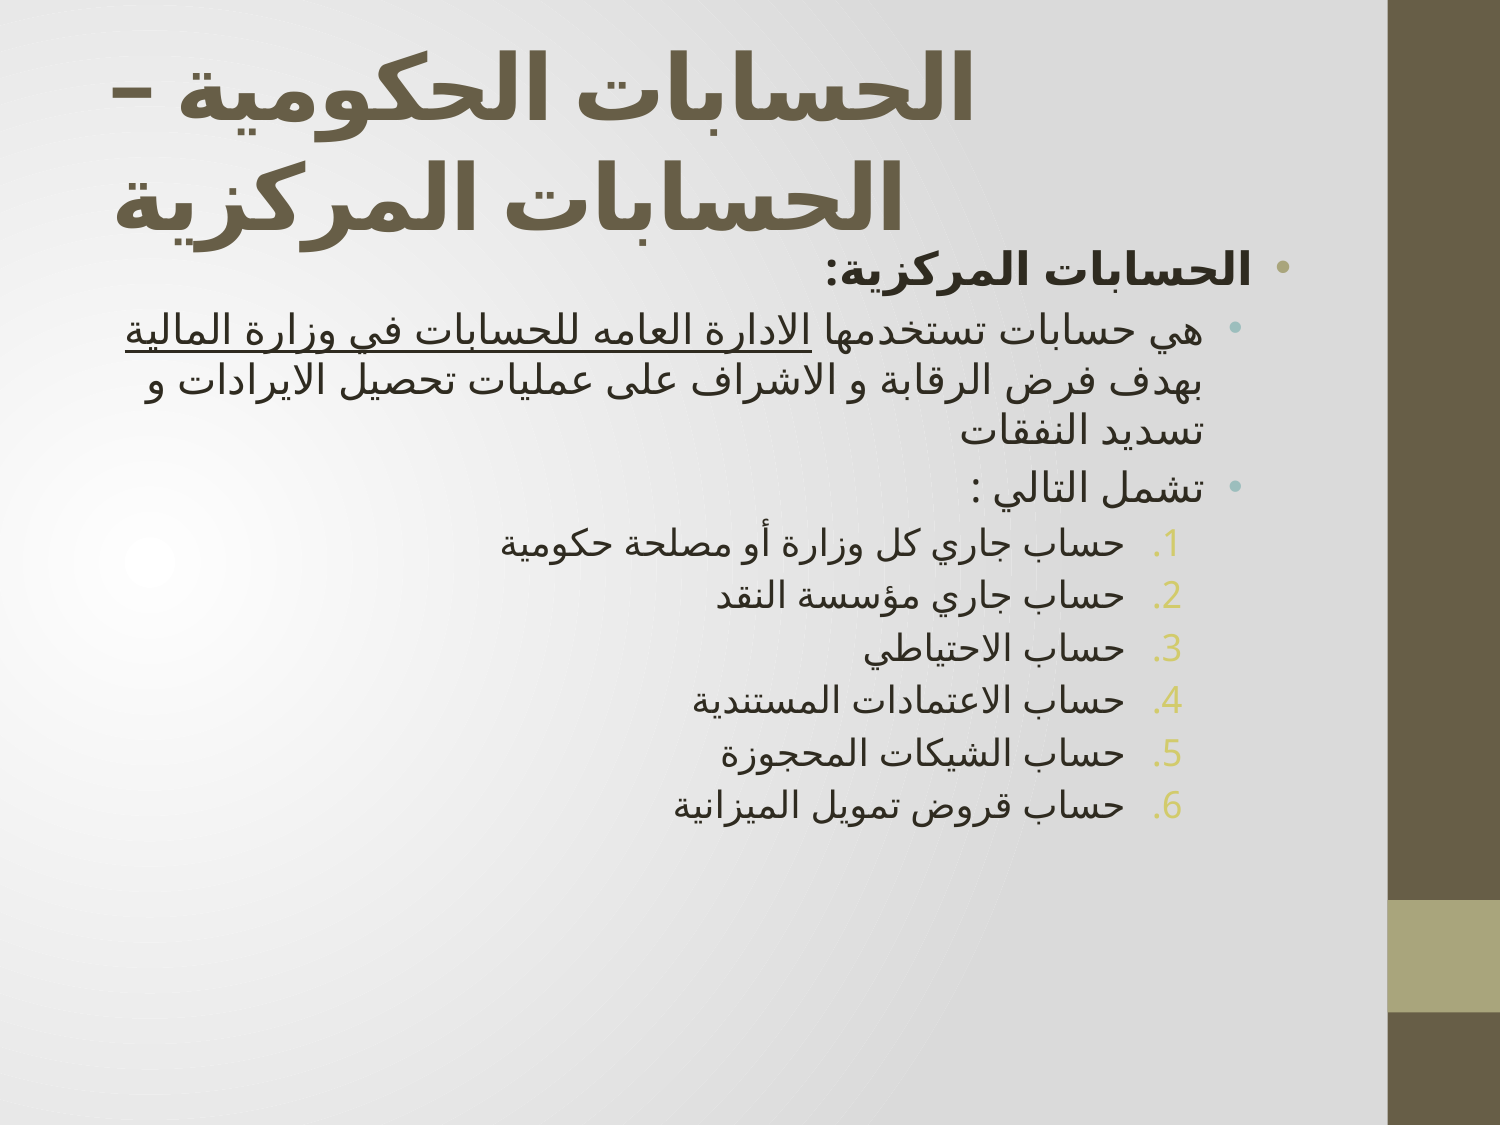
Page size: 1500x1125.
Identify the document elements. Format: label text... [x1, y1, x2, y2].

list الحسابات المركزية: هي حسابات تستخدمها الادارة العامه للحسابات في وزارة المالية بهدف فرض الرقابة و الاشراف على عمليات تحصيل الايرادات و تسديد النفقات تشمل التالي : حساب جاري كل وزارة أو مصلحة حكومية حساب جاري مؤسسة النقد حساب الاحتياطي حساب الاعتمادات المستندية حساب الشيكات المحجوزة حساب قروض تمويل الميزانية [75, 231, 1325, 1050]
title الحسابات الحكومية – الحسابات المركزية [75, 45, 1325, 231]
